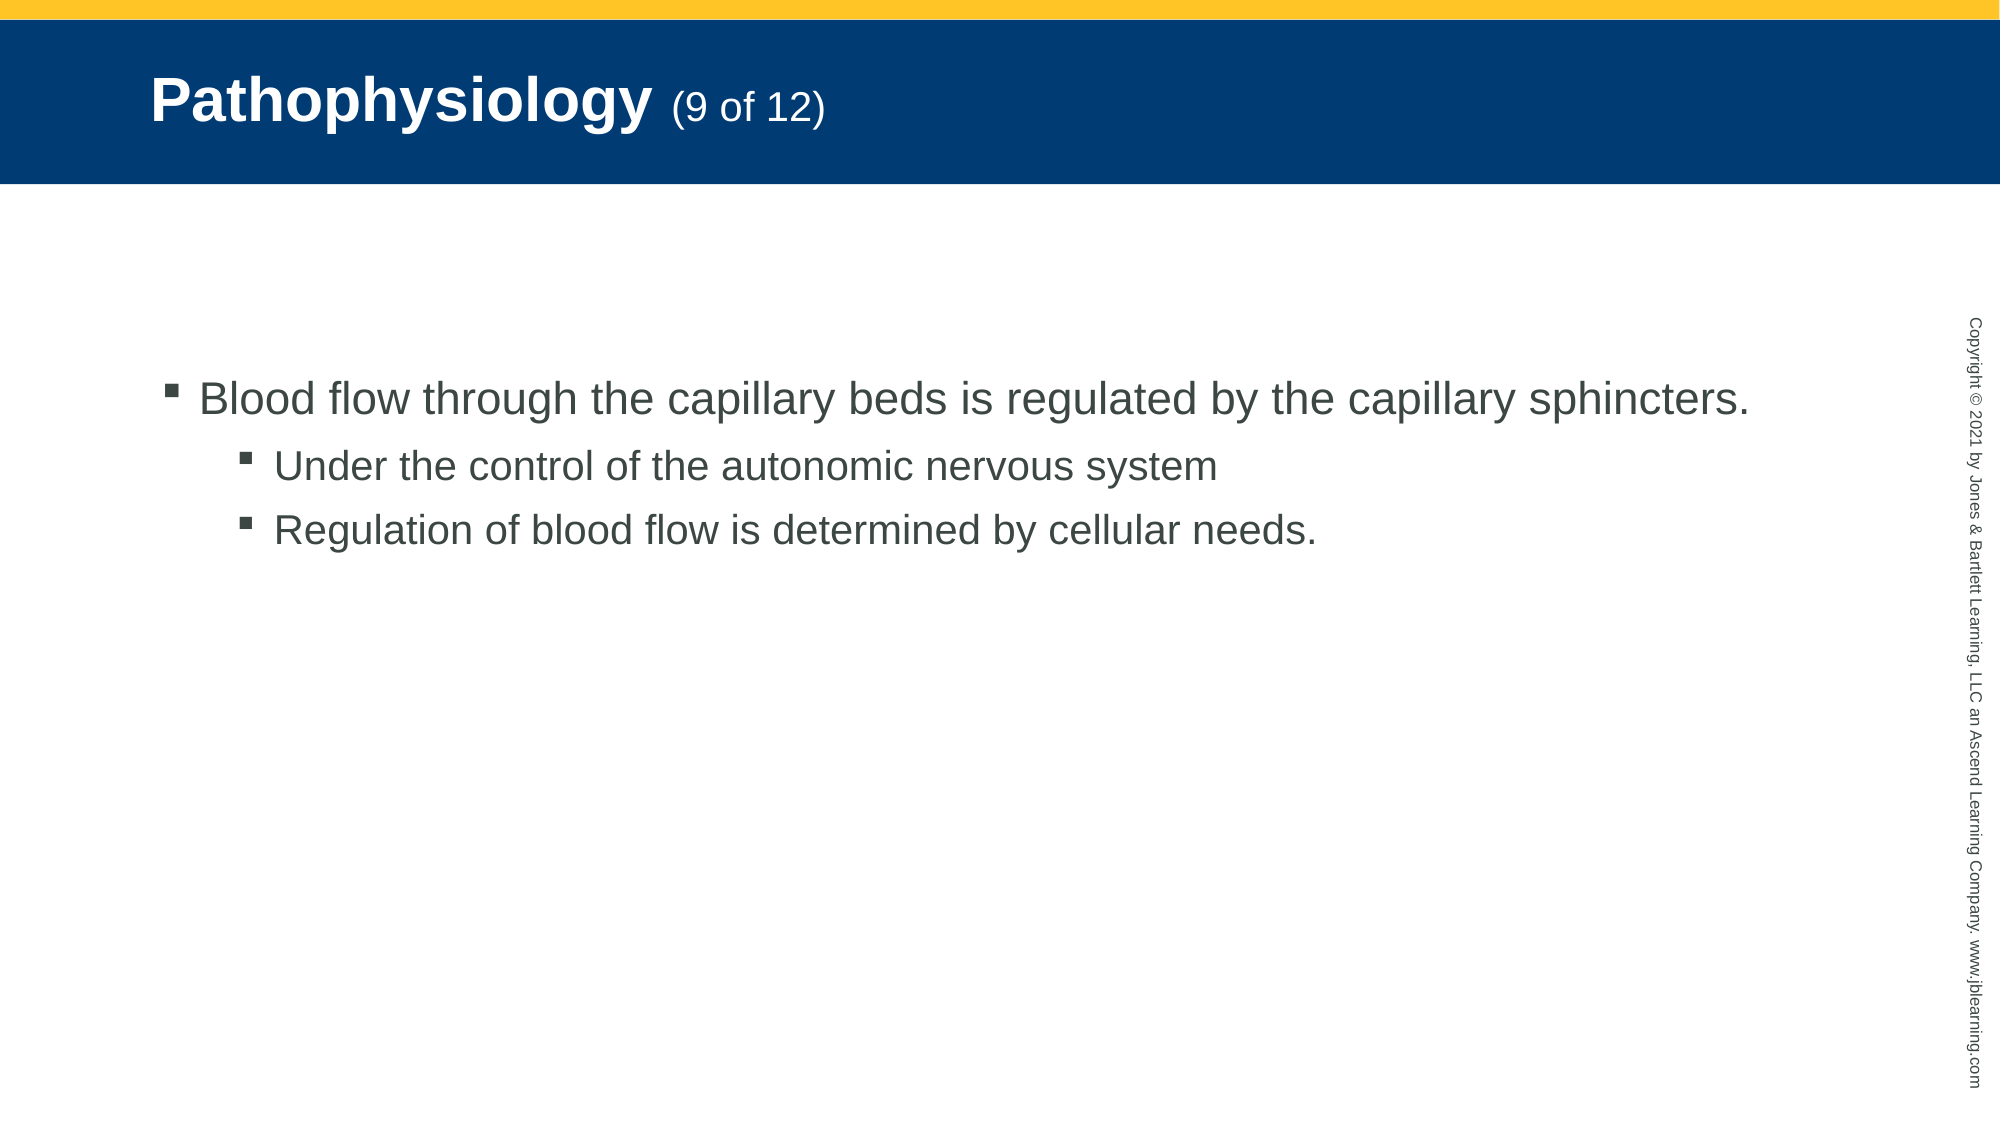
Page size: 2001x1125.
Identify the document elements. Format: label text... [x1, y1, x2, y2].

title Pathophysiology (9 of 12) [0, 19, 2000, 185]
list Blood flow through the capillary beds is regulated by the capillary sphincters. Under the control of the autonomic nervous system Regulation of blood flow is determined by cellular needs. [146, 361, 1859, 1016]
